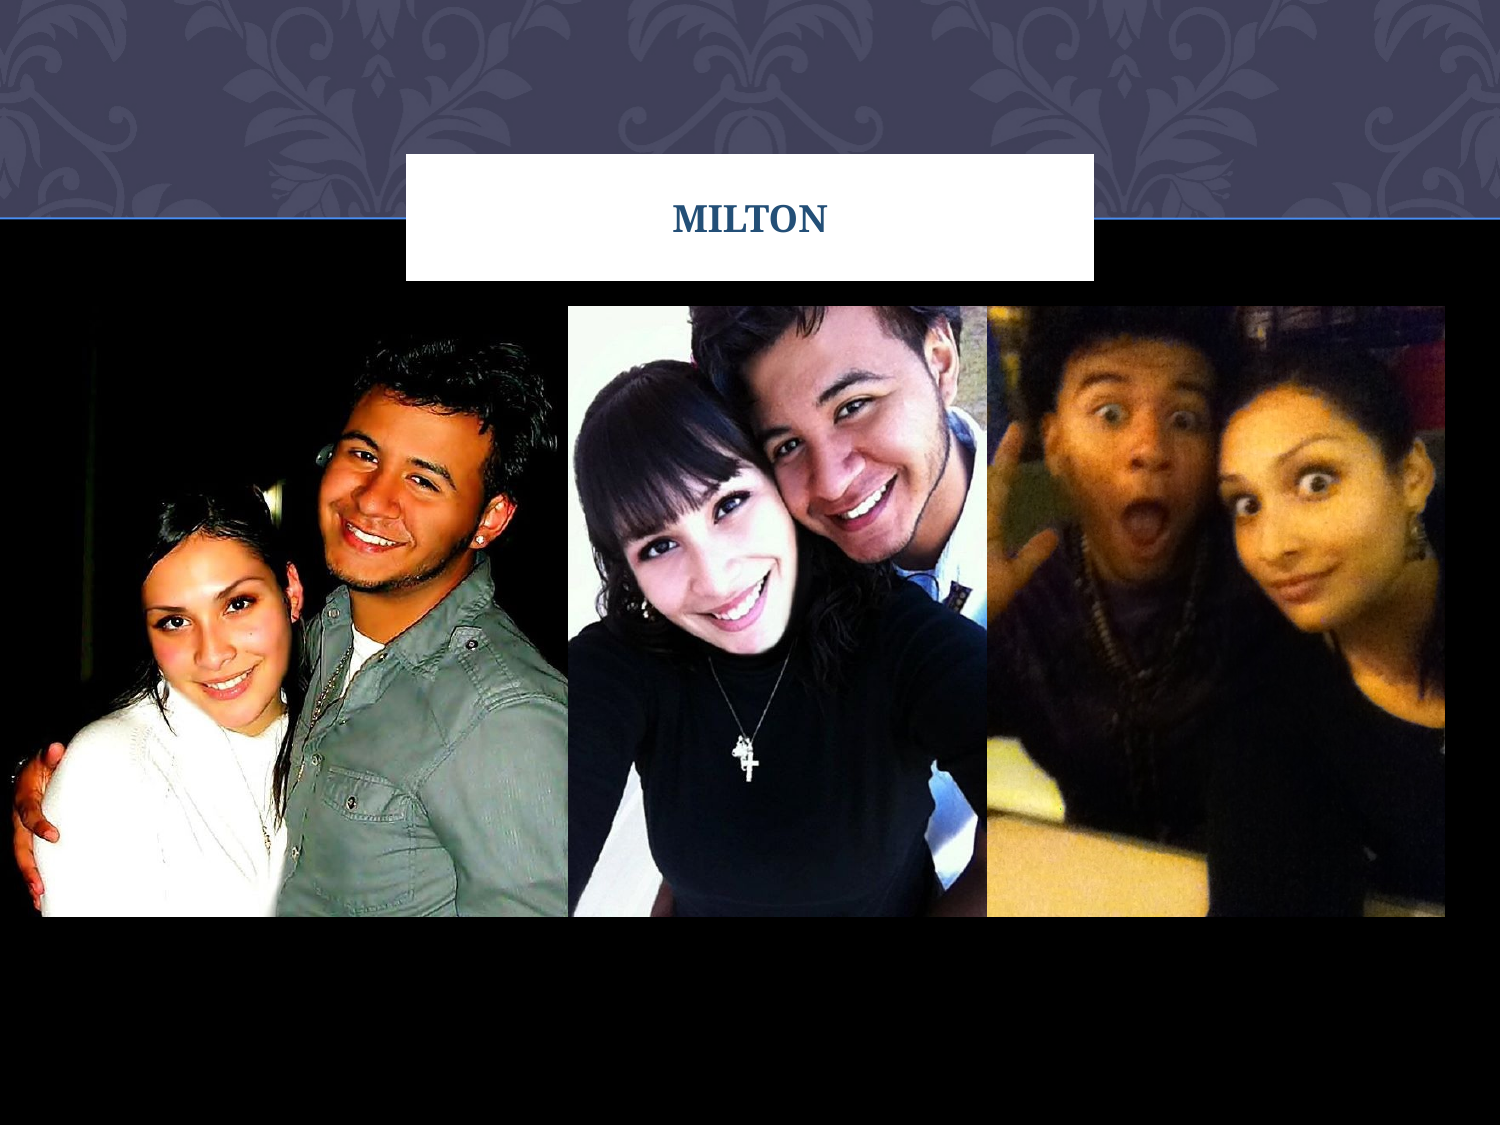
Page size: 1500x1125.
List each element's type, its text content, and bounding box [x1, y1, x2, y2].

title Milton [406, 154, 1094, 281]
picture [0, 306, 1445, 918]
